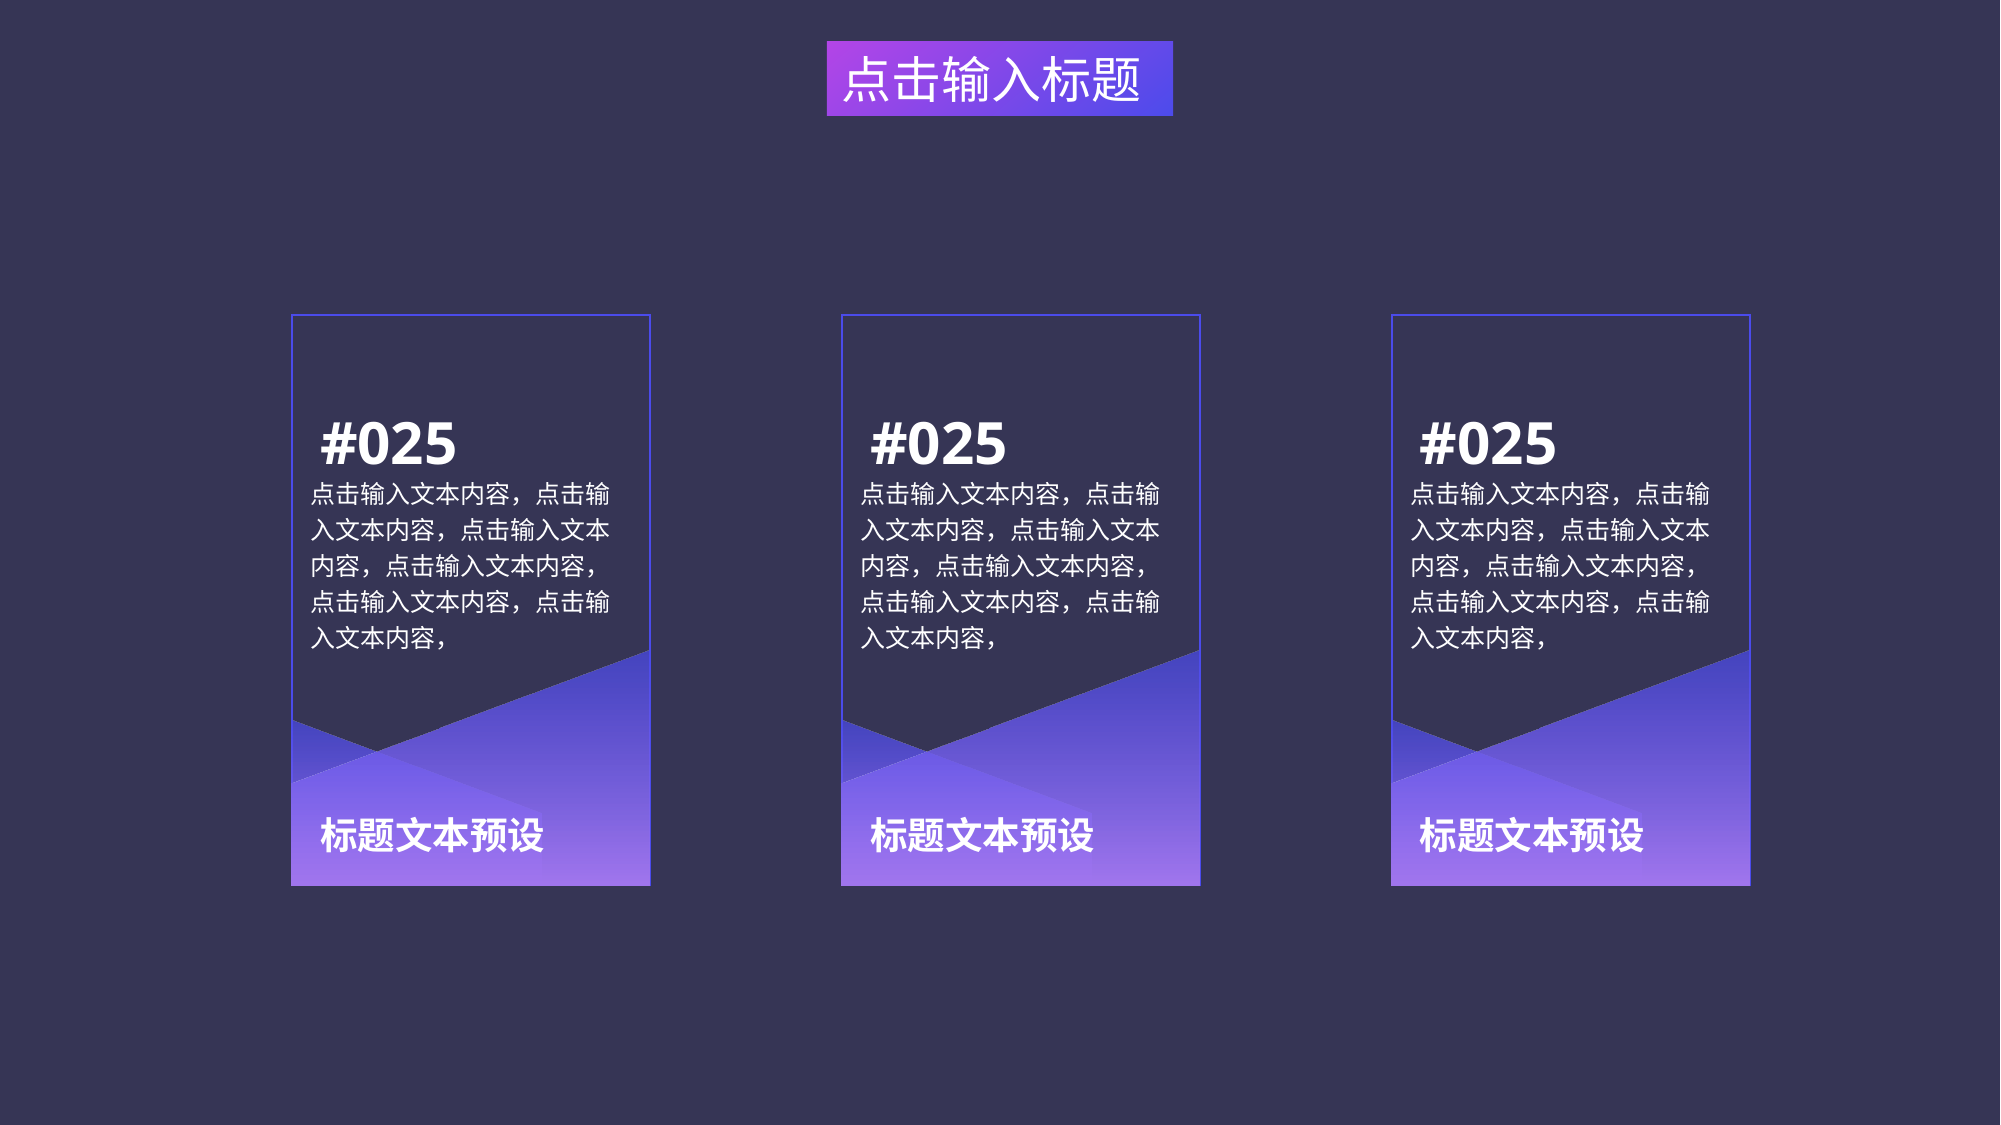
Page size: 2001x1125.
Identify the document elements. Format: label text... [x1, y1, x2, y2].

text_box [841, 314, 1200, 886]
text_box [291, 314, 650, 886]
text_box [1391, 314, 1750, 886]
text_box 点击输入标题 [826, 41, 1174, 116]
